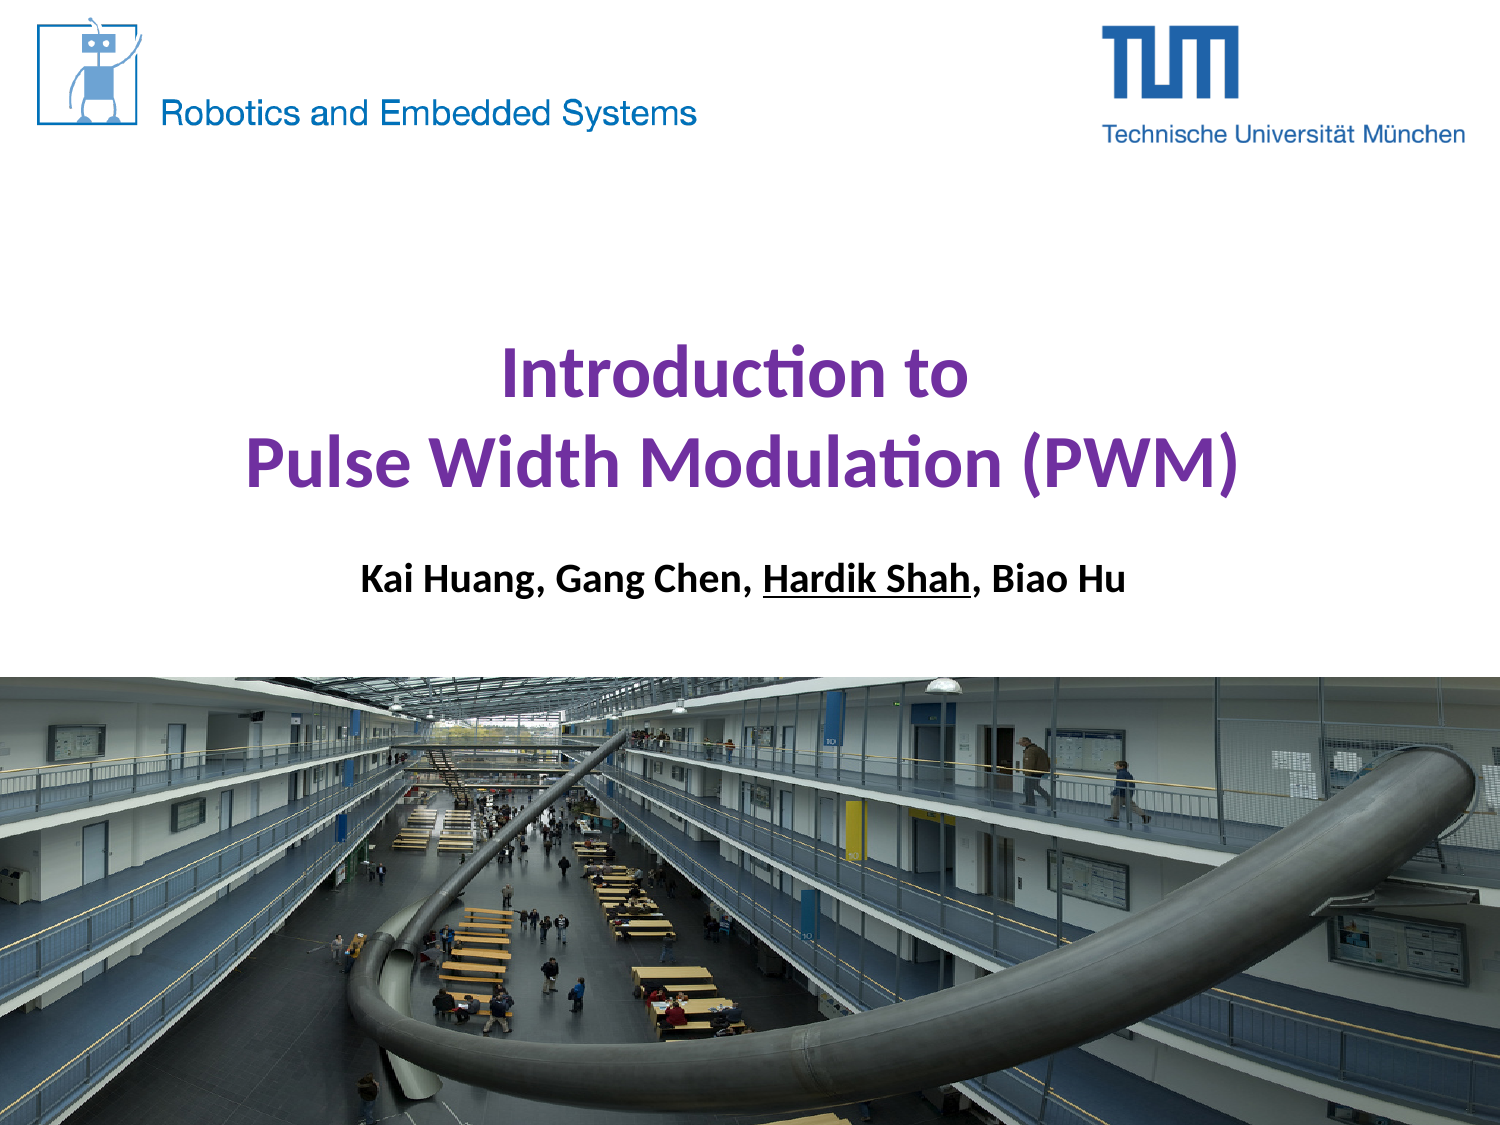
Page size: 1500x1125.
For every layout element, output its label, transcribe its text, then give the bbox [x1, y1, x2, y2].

subtitle Kai Huang, Gang Chen, Hardik Shah, Biao Hu [237, 588, 1250, 632]
picture [0, 677, 1500, 1125]
picture [1101, 24, 1465, 143]
picture [0, 0, 747, 182]
title Introduction to Pulse Width Modulation (PWM) [0, 237, 1500, 588]
